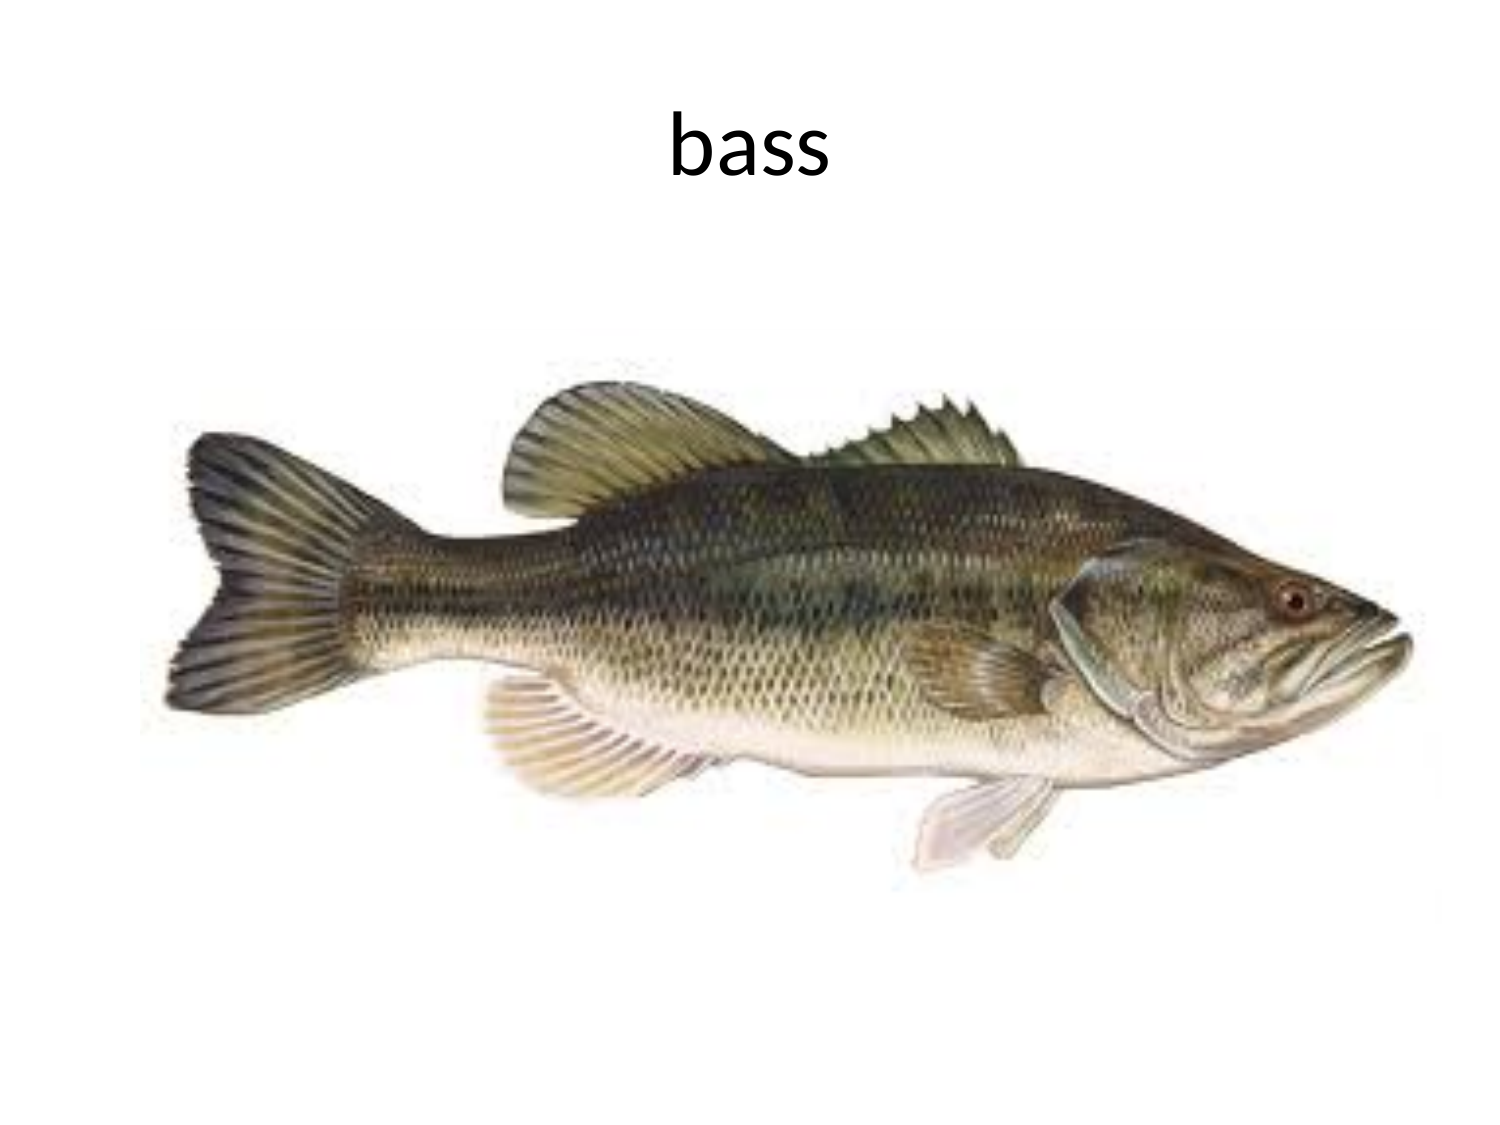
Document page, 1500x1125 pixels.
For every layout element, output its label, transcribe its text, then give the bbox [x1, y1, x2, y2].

title bass [75, 45, 1425, 233]
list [140, 327, 1442, 925]
